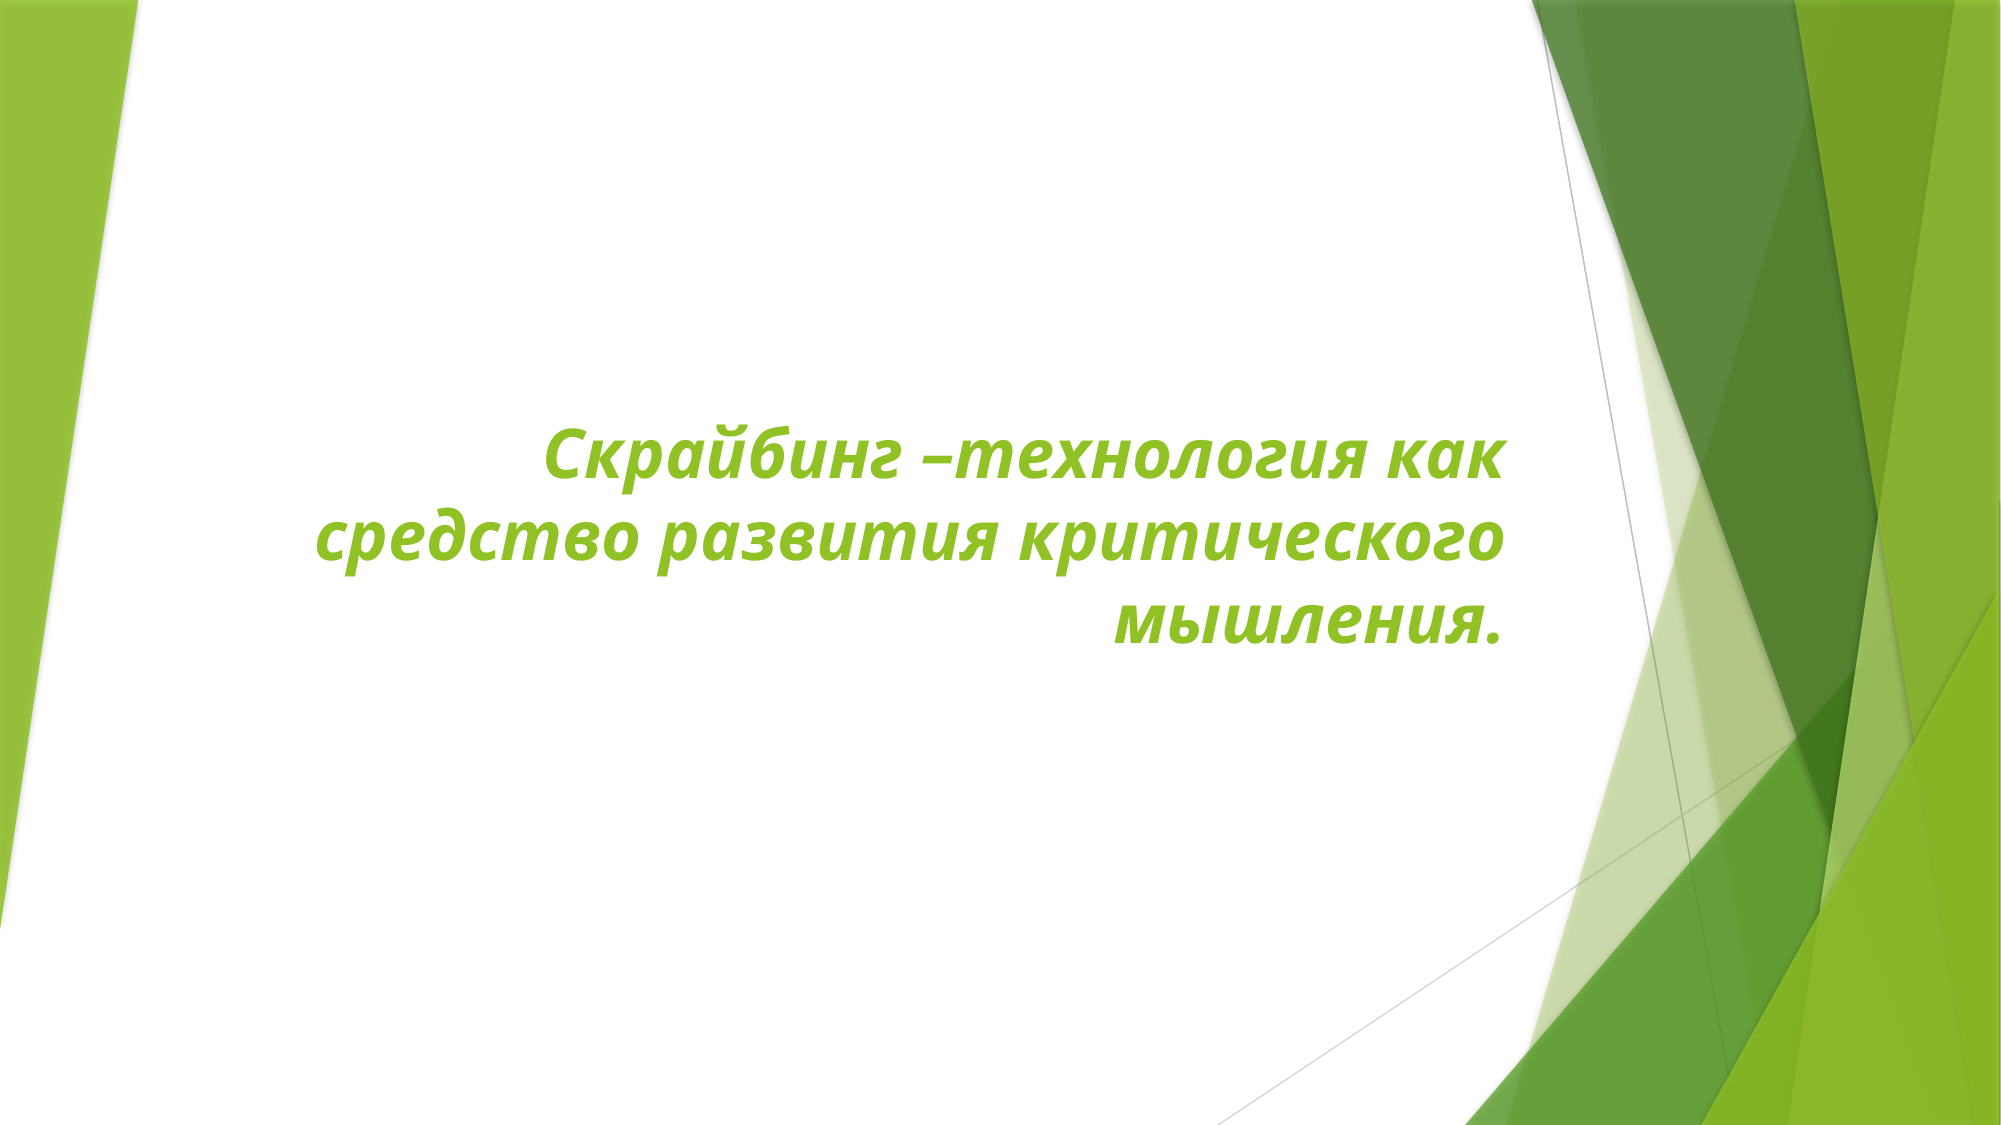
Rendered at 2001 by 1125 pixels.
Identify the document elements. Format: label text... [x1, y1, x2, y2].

title Скрайбинг –технология как средство развития критического мышления. [247, 394, 1522, 665]
